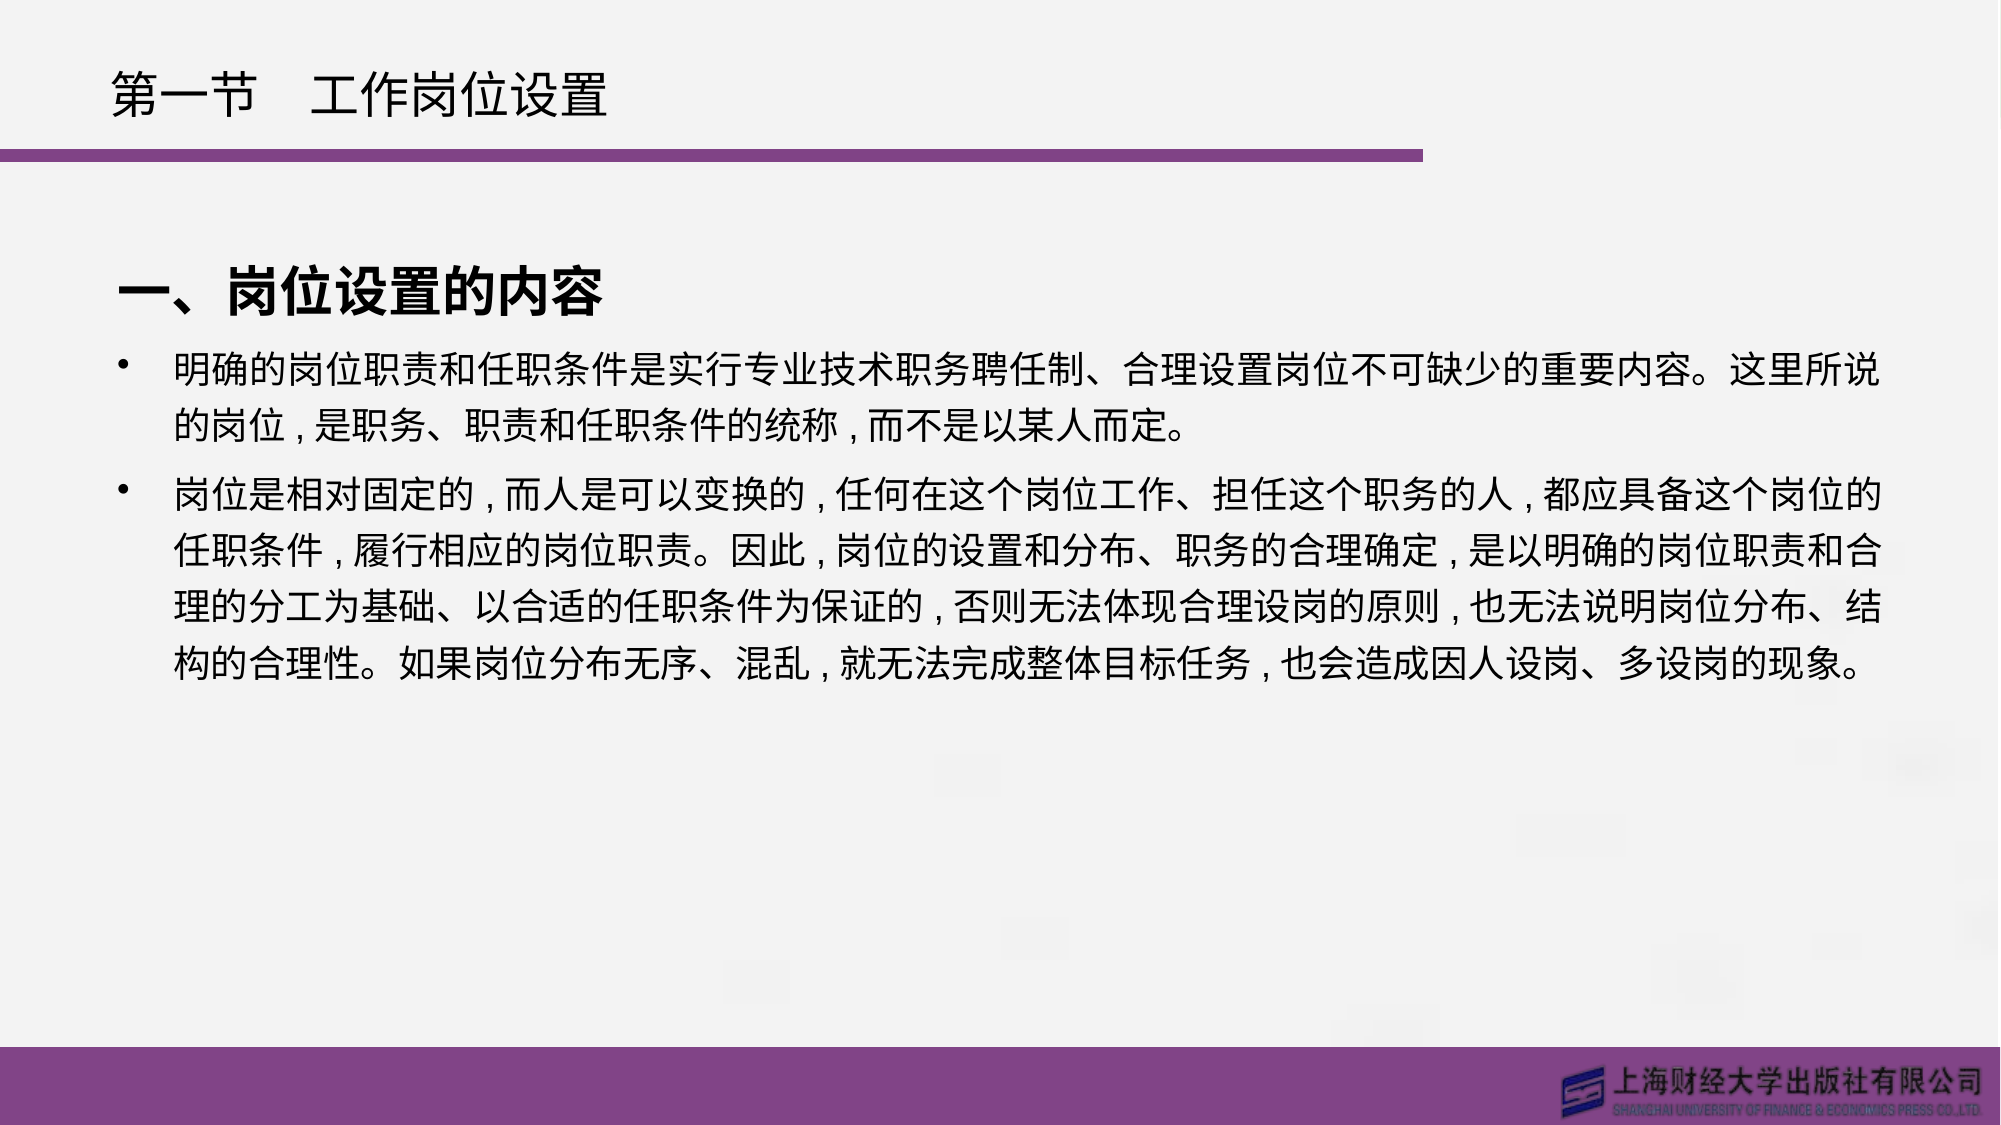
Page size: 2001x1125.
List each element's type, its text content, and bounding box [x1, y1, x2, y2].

picture [0, 0, 2001, 1125]
list 一、岗位设置的内容 明确的岗位职责和任职条件是实行专业技术职务聘任制、合理设置岗位不可缺少的重要内容。这里所说的岗位,是职务、职责和任职条件的统称,而不是以某人而定。 岗位是相对固定的,而人是可以变换的,任何在这个岗位工作、担任这个职务的人,都应具备这个岗位的任职条件,履行相应的岗位职责。因此,岗位的设置和分布、职务的合理确定,是以明确的岗位职责和合理的分工为基础、以合适的任职条件为保证的,否则无法体现合理设岗的原则,也无法说明岗位分布、结构的合理性。如果岗位分布无序、混乱,就无法完成整体目标任务,也会造成因人设岗、多设岗的现象。 [102, 233, 1898, 1032]
title 第一节 工作岗位设置 [94, 42, 1451, 146]
